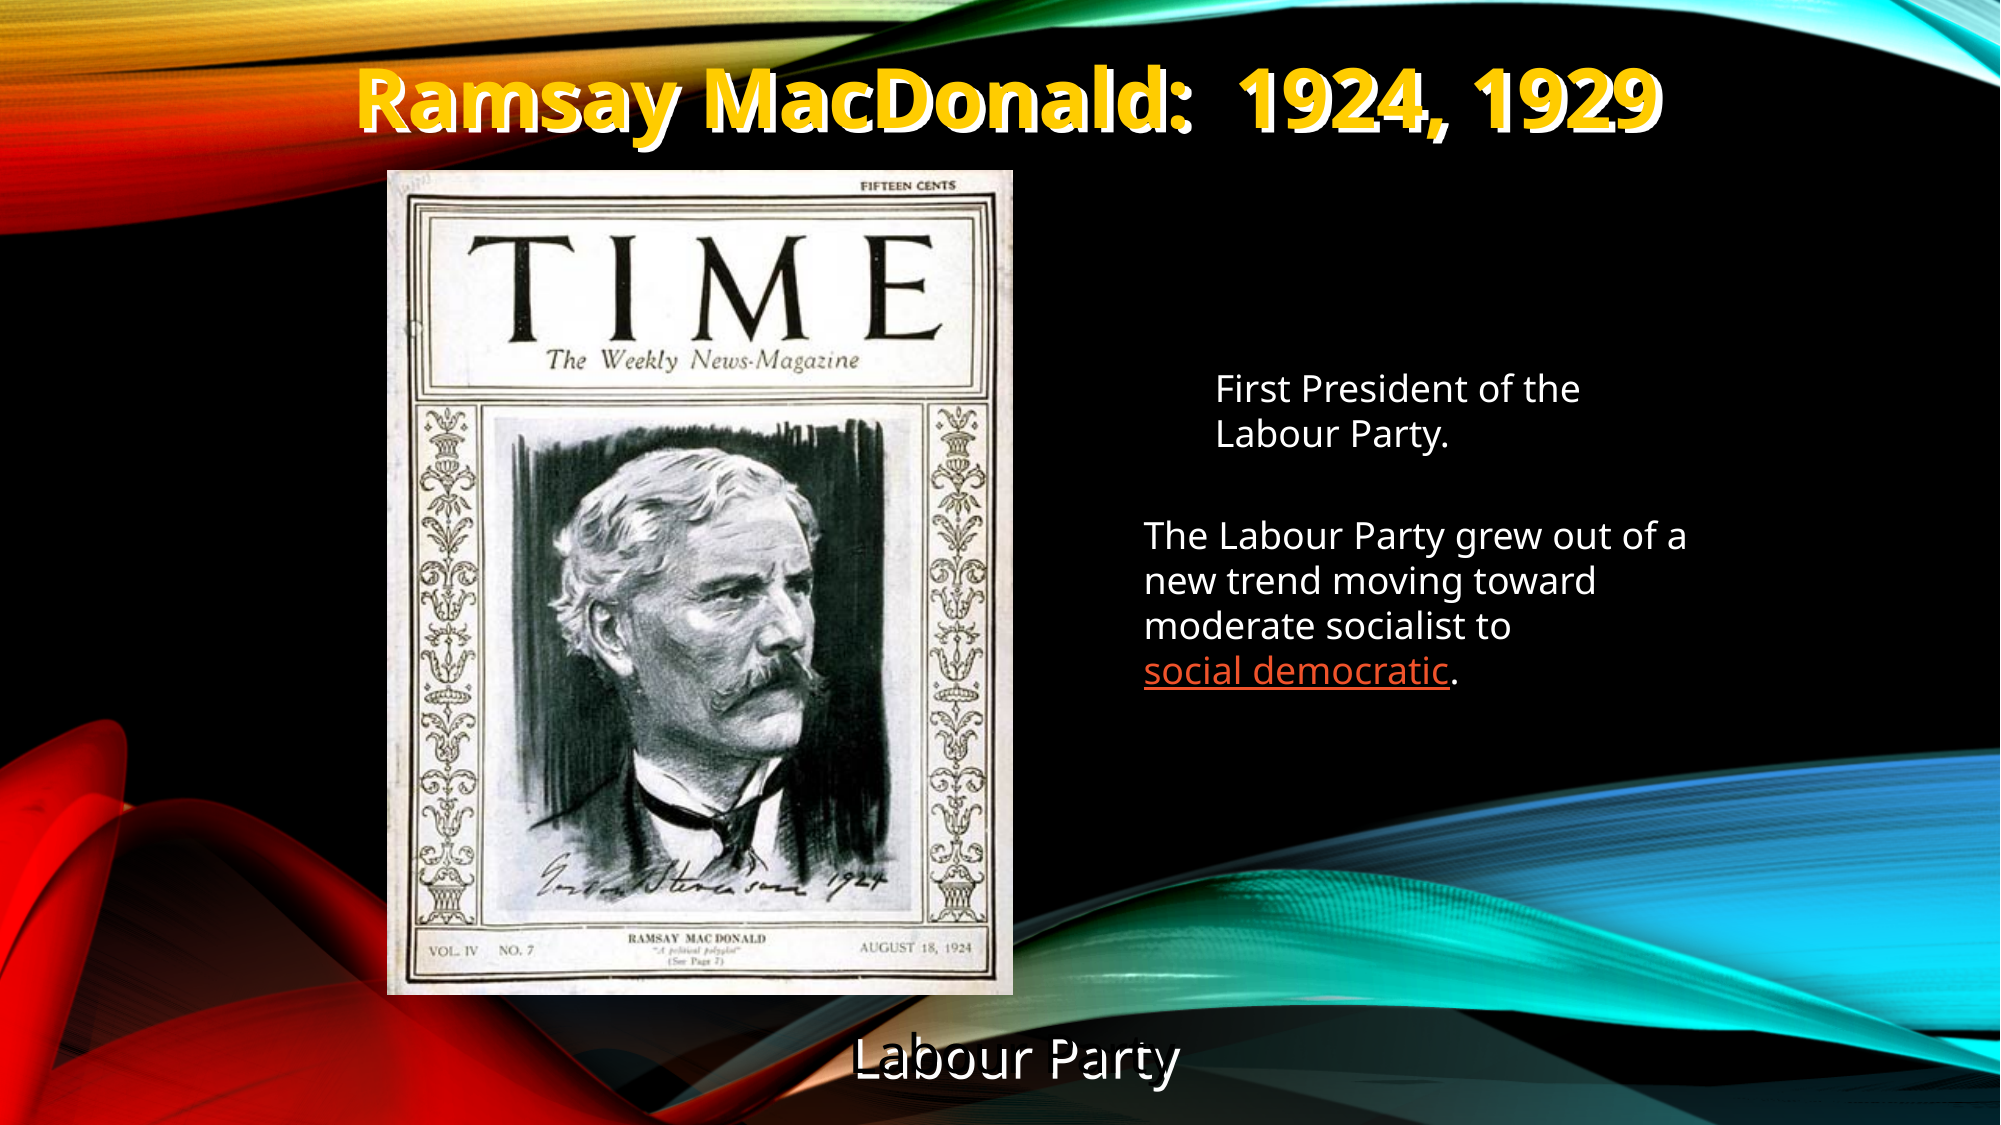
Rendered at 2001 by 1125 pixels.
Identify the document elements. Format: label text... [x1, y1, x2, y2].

text_box Labour Party [687, 1012, 1338, 1093]
text_box First President of the Labour Party. [1199, 357, 1617, 463]
text_box Ramsay MacDonald: 1924, 1929 [299, 37, 1713, 153]
text_box The Labour Party grew out of a new trend moving toward moderate socialist to social democratic. [1128, 504, 1744, 706]
picture [0, 0, 2000, 1125]
